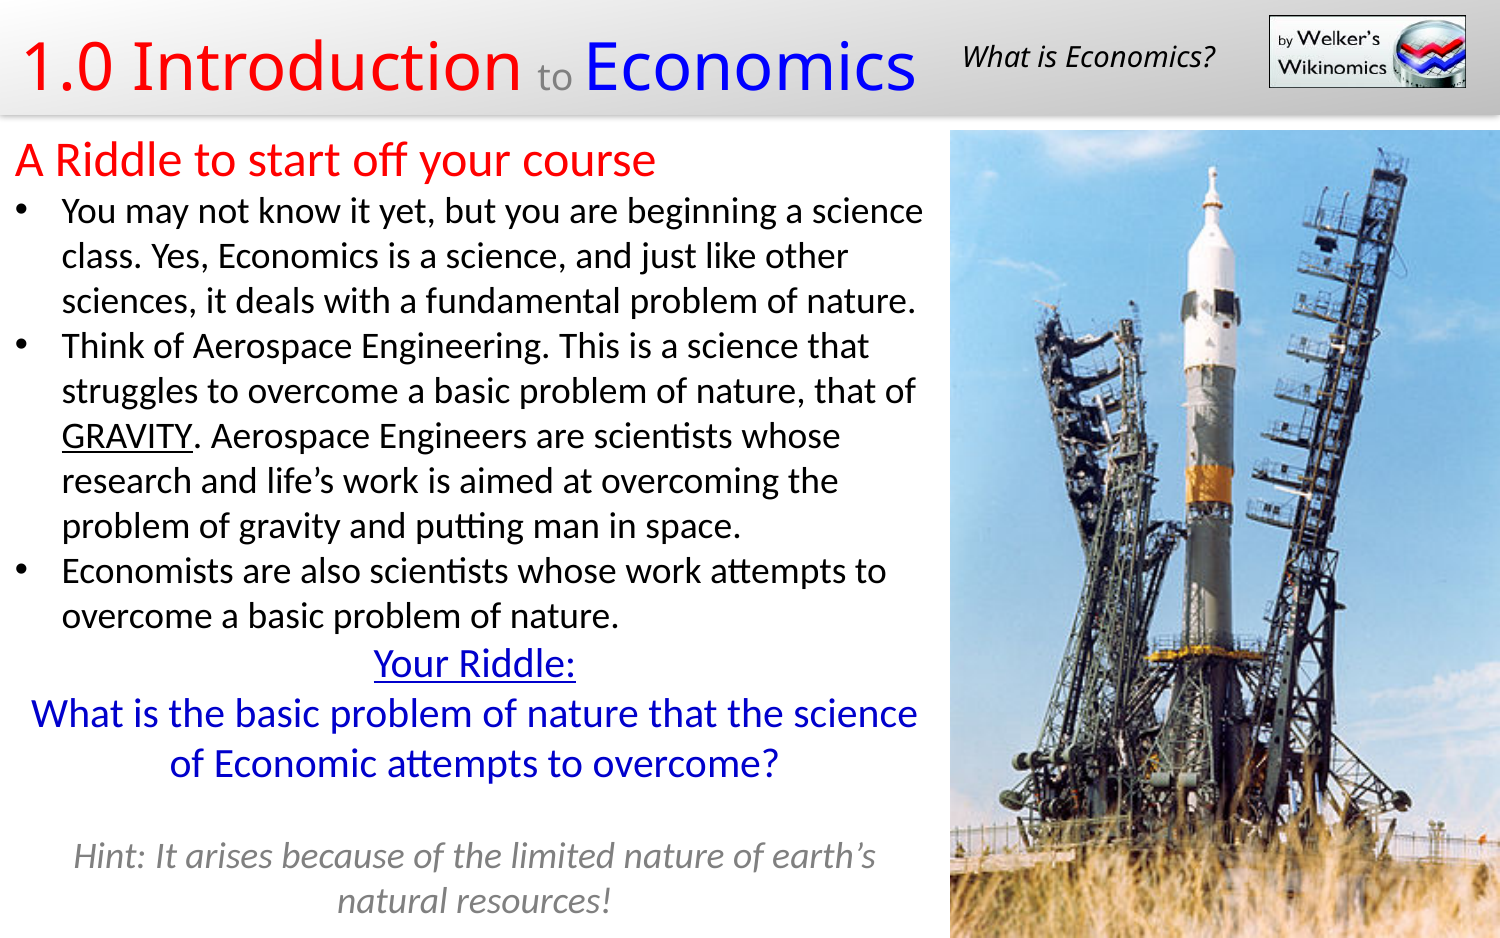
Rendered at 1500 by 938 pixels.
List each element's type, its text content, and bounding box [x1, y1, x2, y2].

text_box A Riddle to start off your course You may not know it yet, but you are beginning a science class. Yes, Economics is a science, and just like other sciences, it deals with a fundamental problem of nature. Think of Aerospace Engineering. This is a science that struggles to overcome a basic problem of nature, that of GRAVITY. Aerospace Engineers are scientists whose research and life’s work is aimed at overcoming the problem of gravity and putting man in space. Economists are also scientists whose work attempts to overcome a basic problem of nature. Your Riddle: What is the basic problem of nature that the science of Economic attempts to overcome? Hint: It arises because of the limited nature of earth’s natural resources! [0, 118, 950, 929]
picture [1269, 15, 1466, 88]
picture [949, 129, 1500, 938]
text_box What is Economics? [852, 30, 1325, 81]
